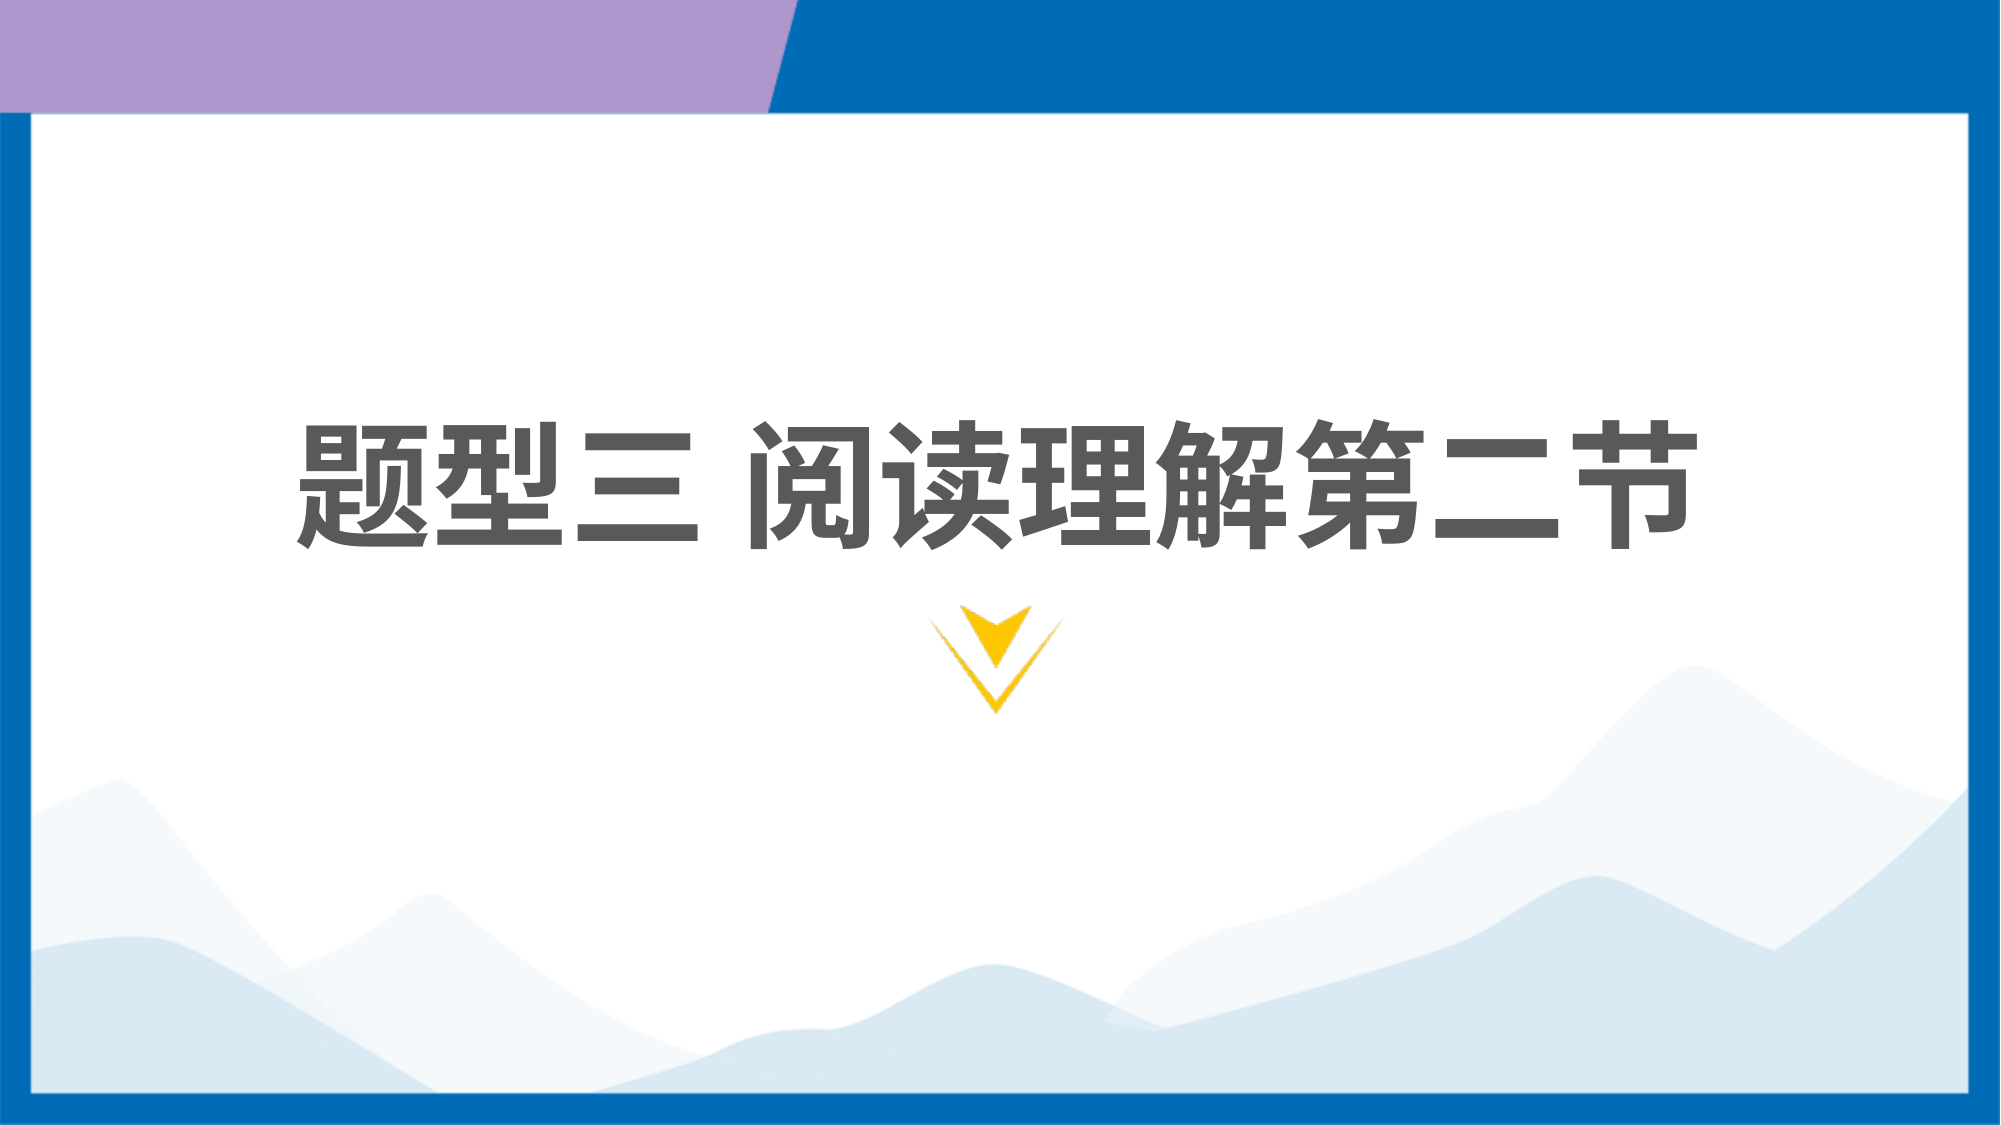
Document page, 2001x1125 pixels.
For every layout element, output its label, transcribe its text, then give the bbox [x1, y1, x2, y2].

text_box 题型三 阅读理解第二节 [35, 383, 1962, 566]
picture [0, 0, 2000, 1125]
